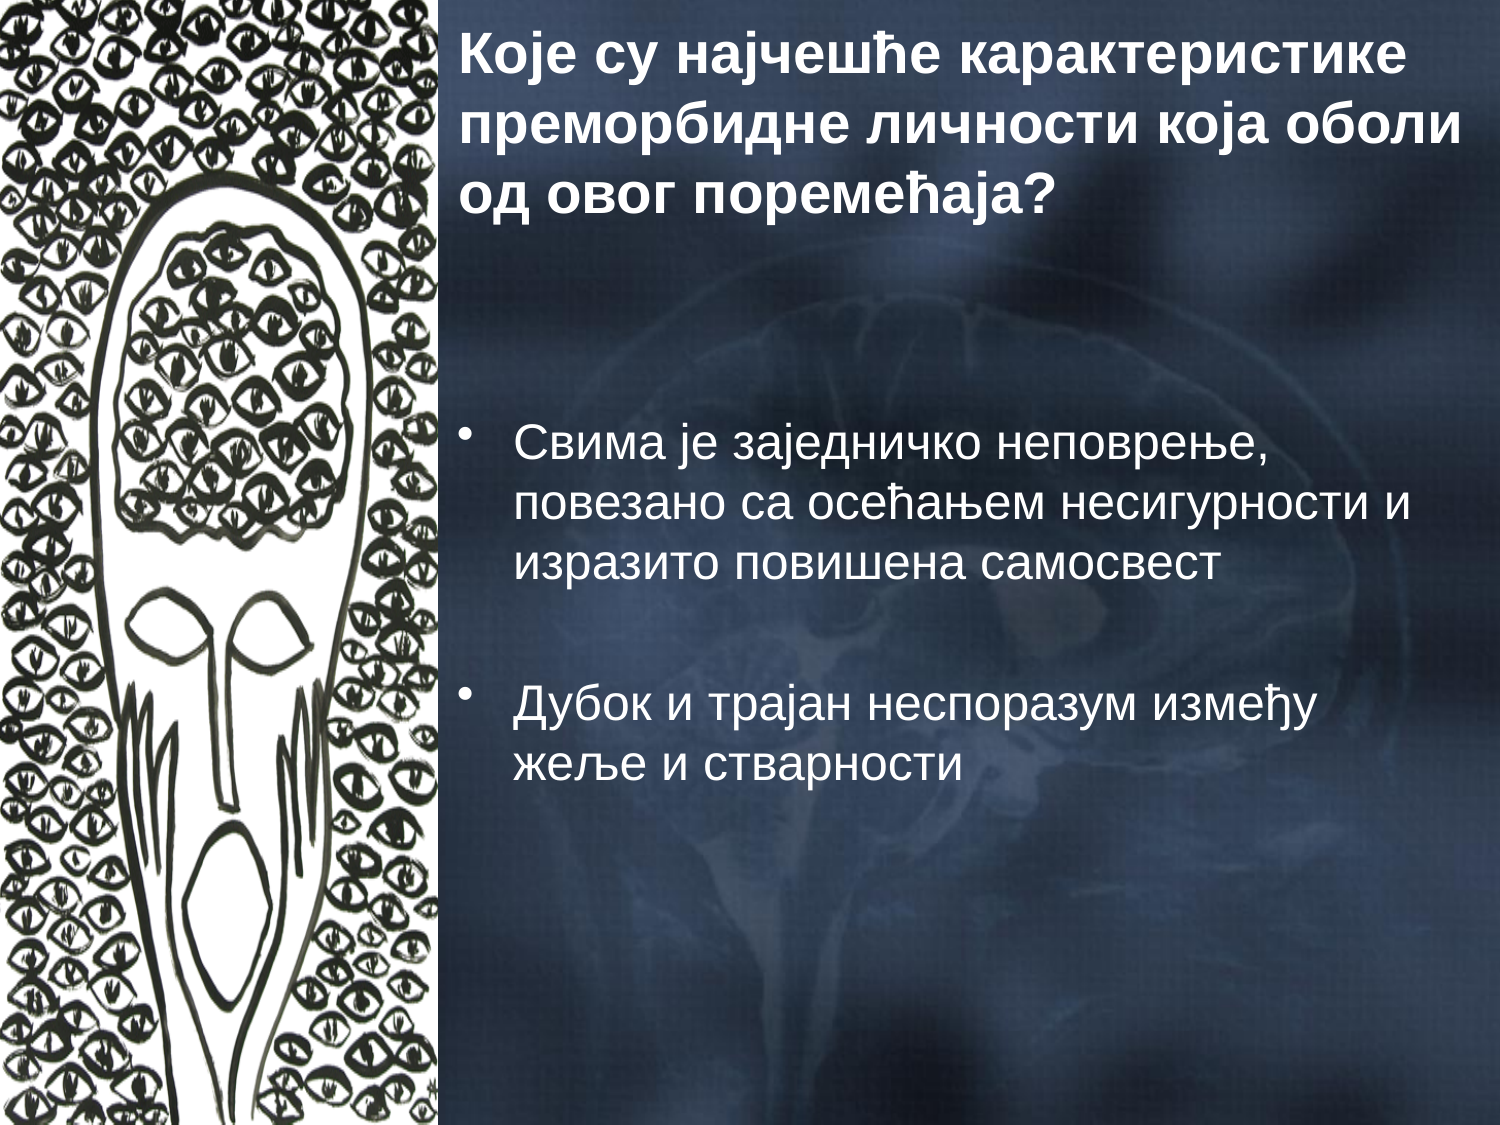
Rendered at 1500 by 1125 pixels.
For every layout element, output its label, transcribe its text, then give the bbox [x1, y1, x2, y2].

list Свима је заједничко неповрење, повезано са осећањем несигурности и изразито повишена самосвест Дубок и трајан неспоразум између жеље и стварности [441, 262, 1480, 1006]
picture [0, 0, 1500, 1125]
title Које су најчешће карактеристике преморбидне личности која оболи од овог поремећаја? [443, 44, 1480, 233]
